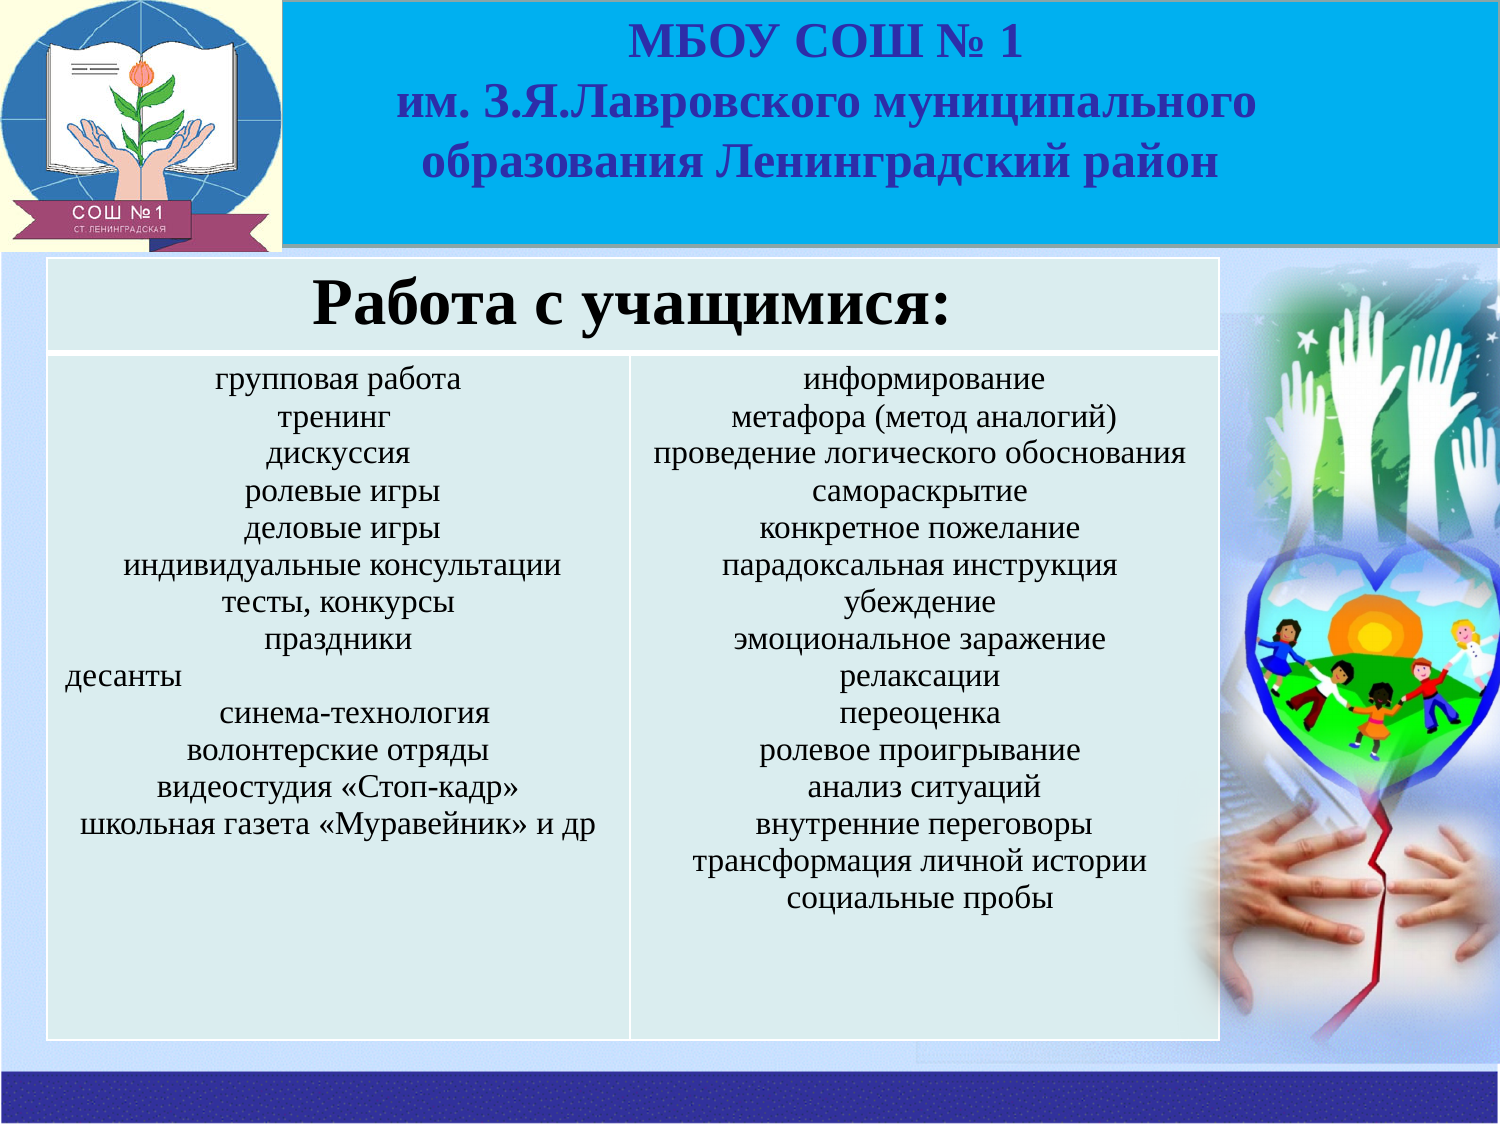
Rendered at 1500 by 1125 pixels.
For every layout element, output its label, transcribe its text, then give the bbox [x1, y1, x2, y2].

table_cell информирование метафора (метод аналогий) проведение логического обоснования самораскрытие конкретное пожелание парадоксальная инструкция убеждение эмоциональное заражение релаксации переоценка ролевое проигрывание анализ ситуаций внутренние переговоры трансформация личной истории социальные пробы [631, 356, 1218, 1039]
table_cell групповая работа тренинг дискуссия ролевые игры деловые игры индивидуальные консультации тесты, конкурсы праздники десанты синема-технология волонтерские отряды видеостудия «Стоп-кадр» школьная газета «Муравейник» и др [48, 356, 629, 1039]
picture [0, 0, 1500, 1125]
text_box МБОУ СОШ № 1 им. З.Я.Лавровского муниципального образования Ленинградский район [368, 0, 1285, 195]
table_header Работа с учащимися: [48, 259, 1218, 350]
text_box [282, 0, 1500, 248]
